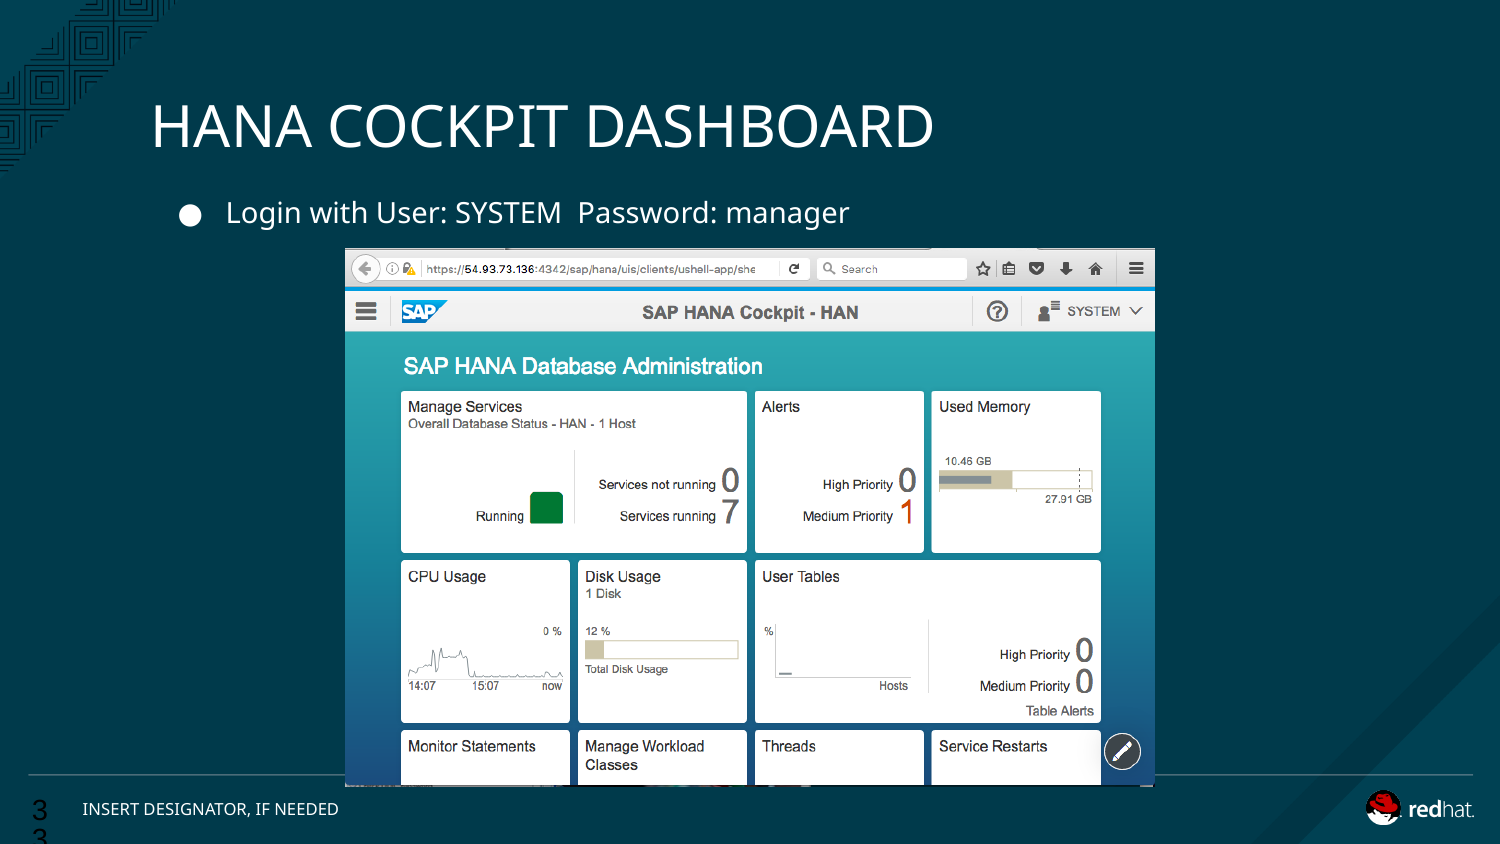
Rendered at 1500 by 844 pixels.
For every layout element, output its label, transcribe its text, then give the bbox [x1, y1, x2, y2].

list Login with User: SYSTEM Password: manager [135, 174, 1365, 456]
picture [346, 249, 1154, 286]
title HANA COCKPIT DASHBOARD [135, 0, 1365, 174]
picture [1410, 805, 1416, 816]
picture [1430, 800, 1440, 817]
picture [346, 292, 1154, 786]
picture [1418, 806, 1427, 817]
slide_number ‹#› [16, 776, 77, 842]
picture [1367, 791, 1400, 824]
